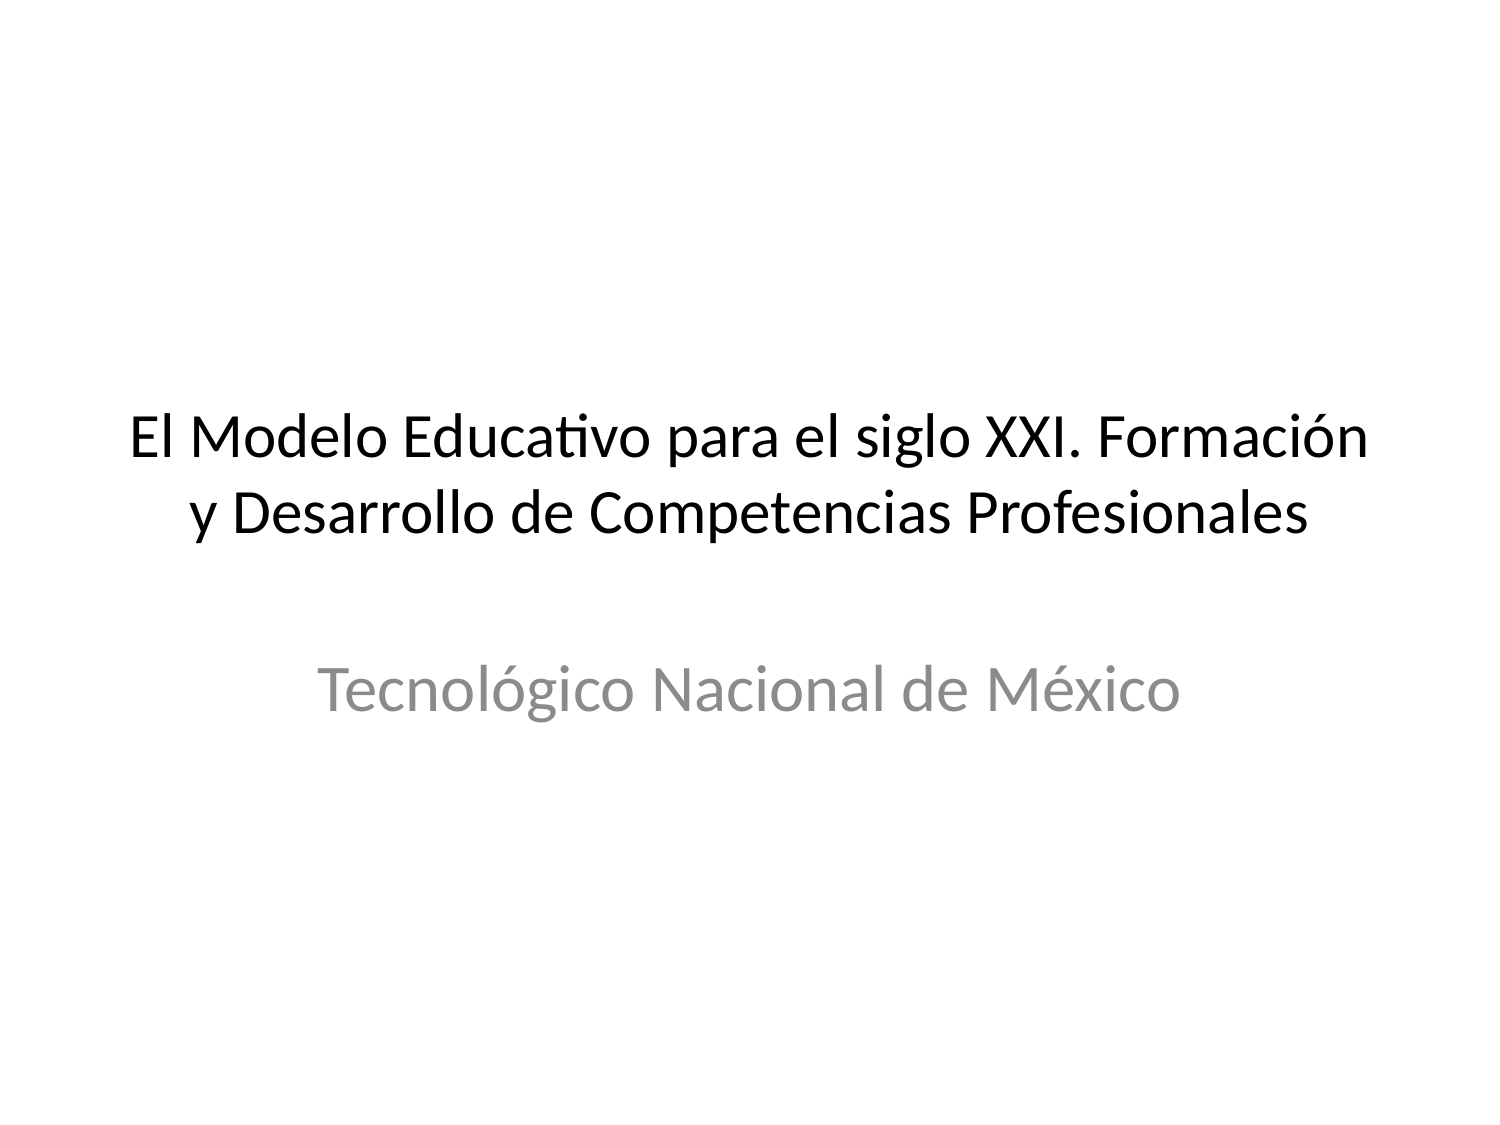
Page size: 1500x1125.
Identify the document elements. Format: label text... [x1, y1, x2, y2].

subtitle Tecnológico Nacional de México [225, 637, 1275, 925]
title El Modelo Educativo para el siglo XXI. Formación y Desarrollo de Competencias Profesionales [112, 349, 1388, 591]
